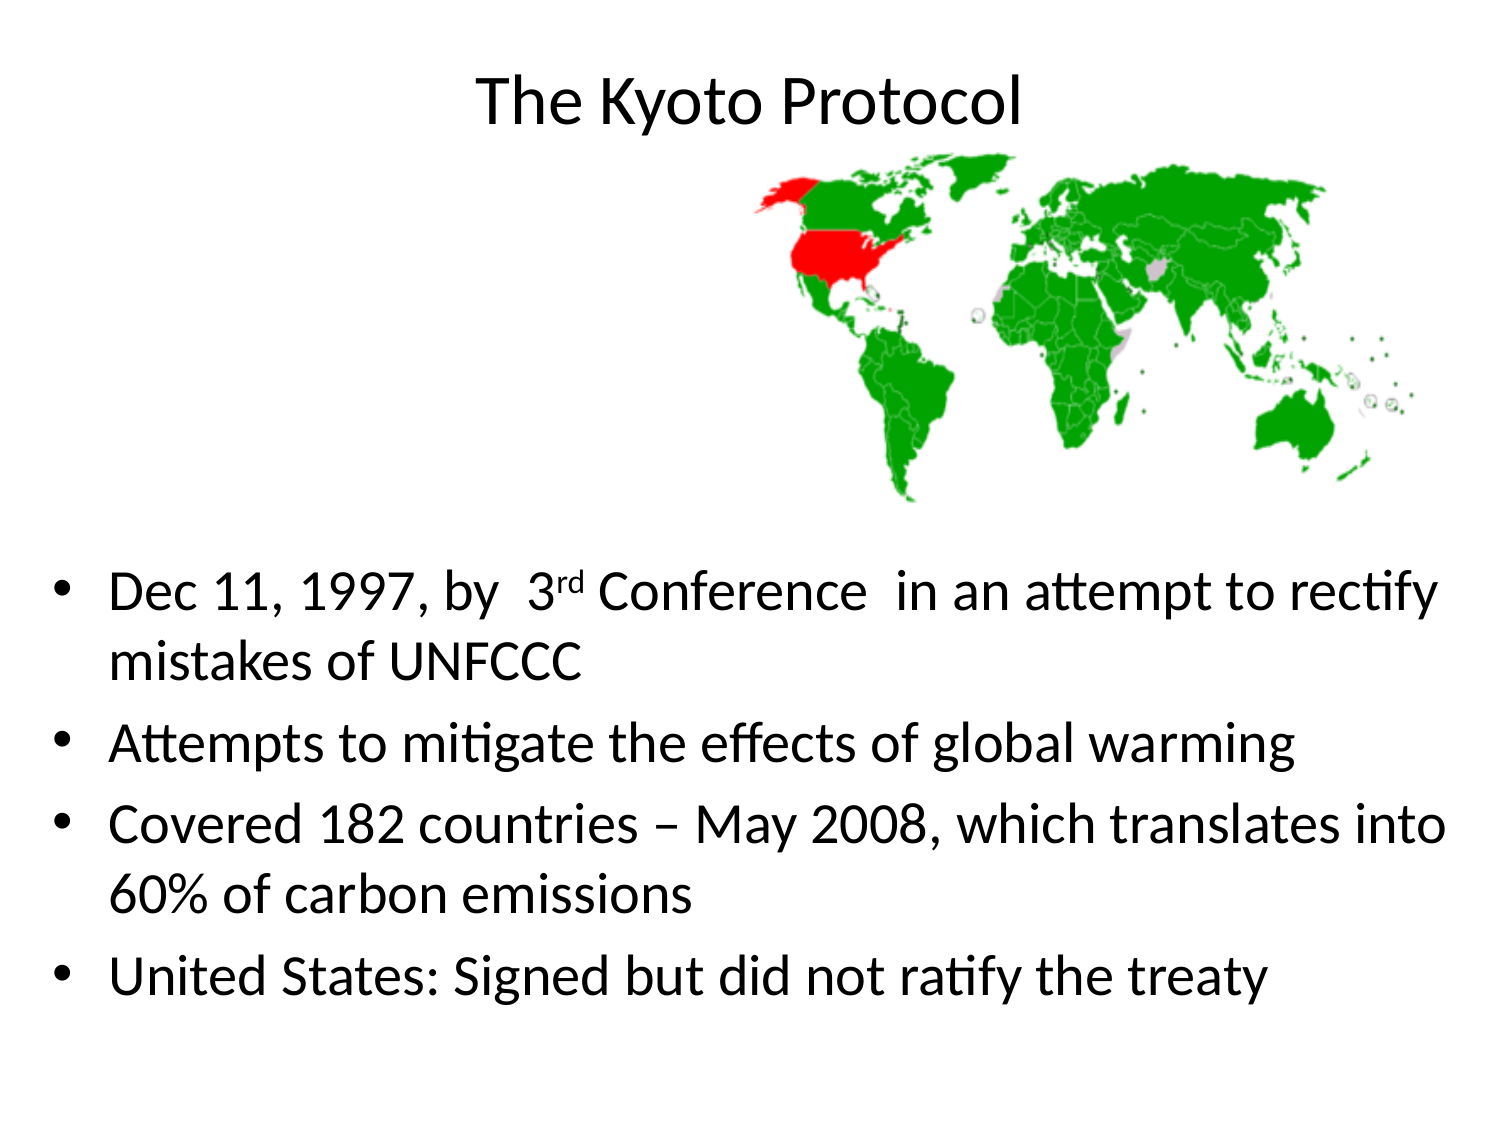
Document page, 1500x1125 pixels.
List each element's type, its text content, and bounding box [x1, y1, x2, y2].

title The Kyoto Protocol [75, 45, 1425, 233]
list Dec 11, 1997, by 3rd Conference in an attempt to rectify mistakes of UNFCCC Attempts to mitigate the effects of global warming Covered 182 countries – May 2008, which translates into 60% of carbon emissions United States: Signed but did not ratify the treaty [37, 545, 1475, 1125]
picture [749, 149, 1426, 513]
